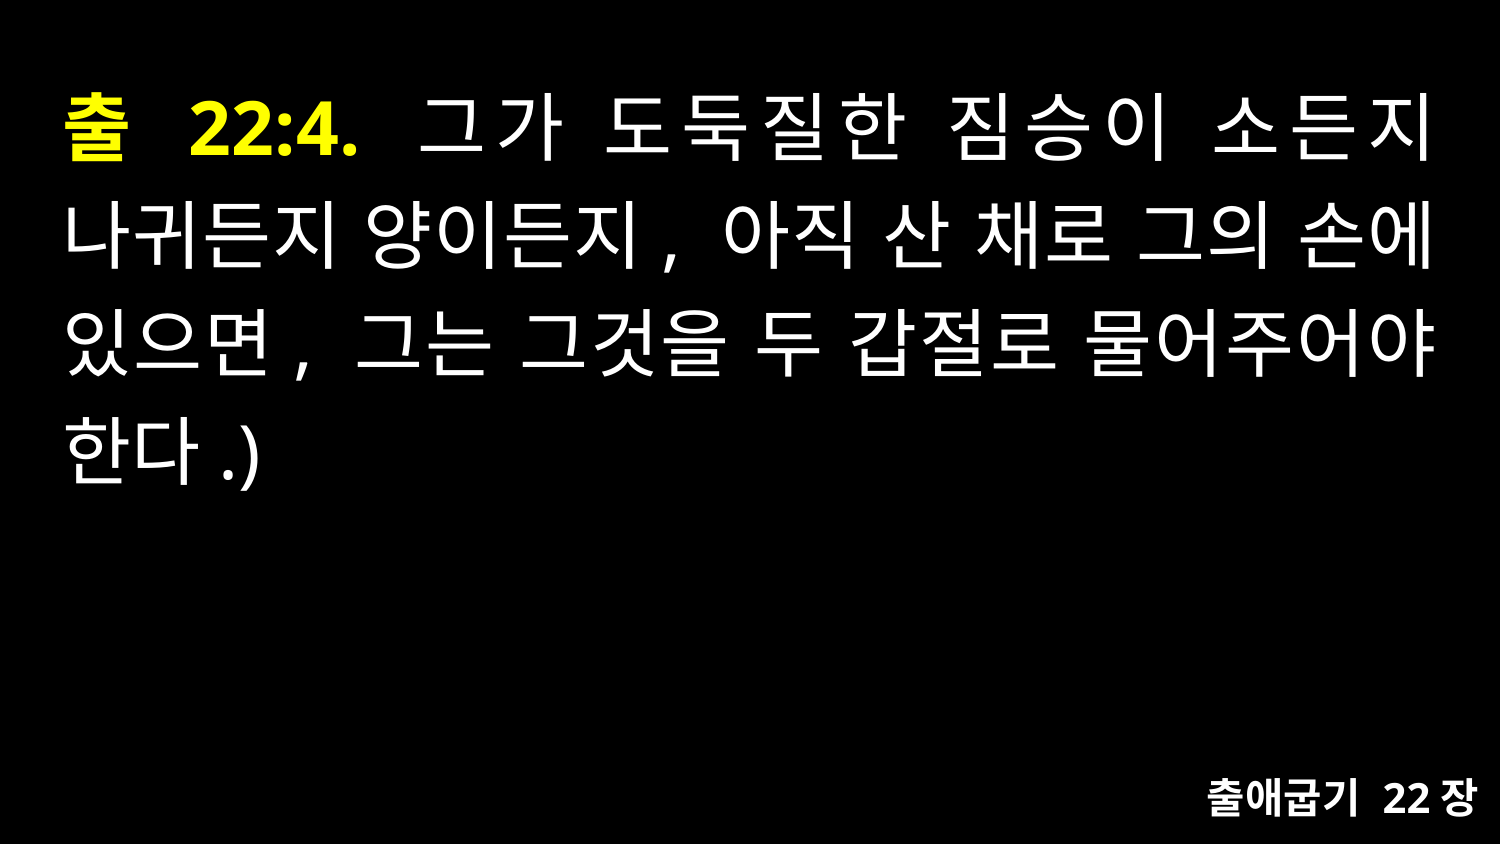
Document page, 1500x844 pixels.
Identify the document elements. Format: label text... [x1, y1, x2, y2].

title 출 22:4. 그가 도둑질한 짐승이 소든지 나귀든지 양이든지, 아직 산 채로 그의 손에 있으면, 그는 그것을 두 갑절로 물어주어야 한다.) [0, 0, 1500, 844]
subtitle 출애굽기 22장 [916, 770, 1500, 844]
